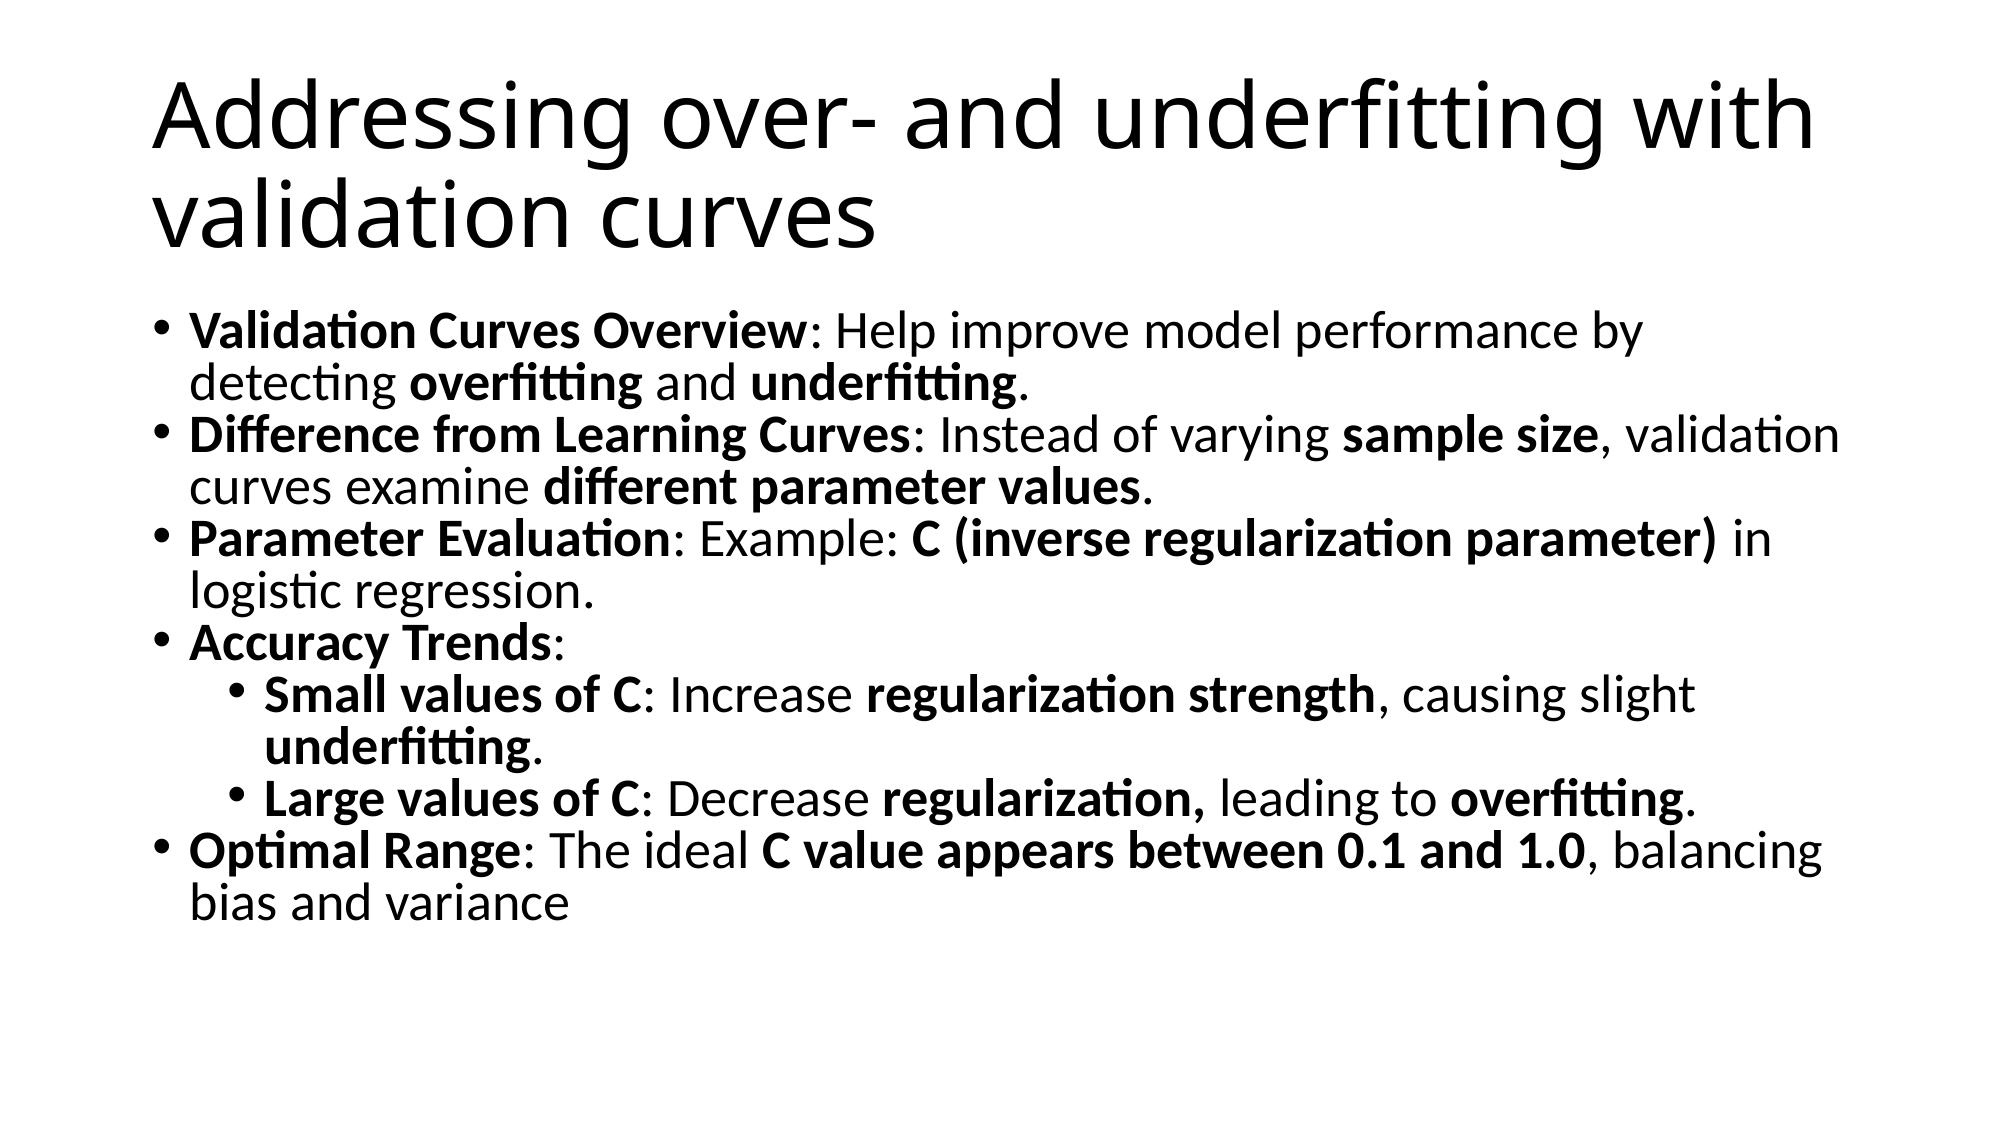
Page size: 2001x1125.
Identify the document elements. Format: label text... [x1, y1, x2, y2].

title Addressing over- and underfitting with validation curves [137, 59, 1863, 278]
list Validation Curves Overview: Help improve model performance by detecting overfitting and underfitting. Difference from Learning Curves: Instead of varying sample size, validation curves examine different parameter values. Parameter Evaluation: Example: C (inverse regularization parameter) in logistic regression. Accuracy Trends: Small values of C: Increase regularization strength, causing slight underfitting. Large values of C: Decrease regularization, leading to overfitting. Optimal Range: The ideal C value appears between 0.1 and 1.0, balancing bias and variance [137, 299, 1863, 1014]
